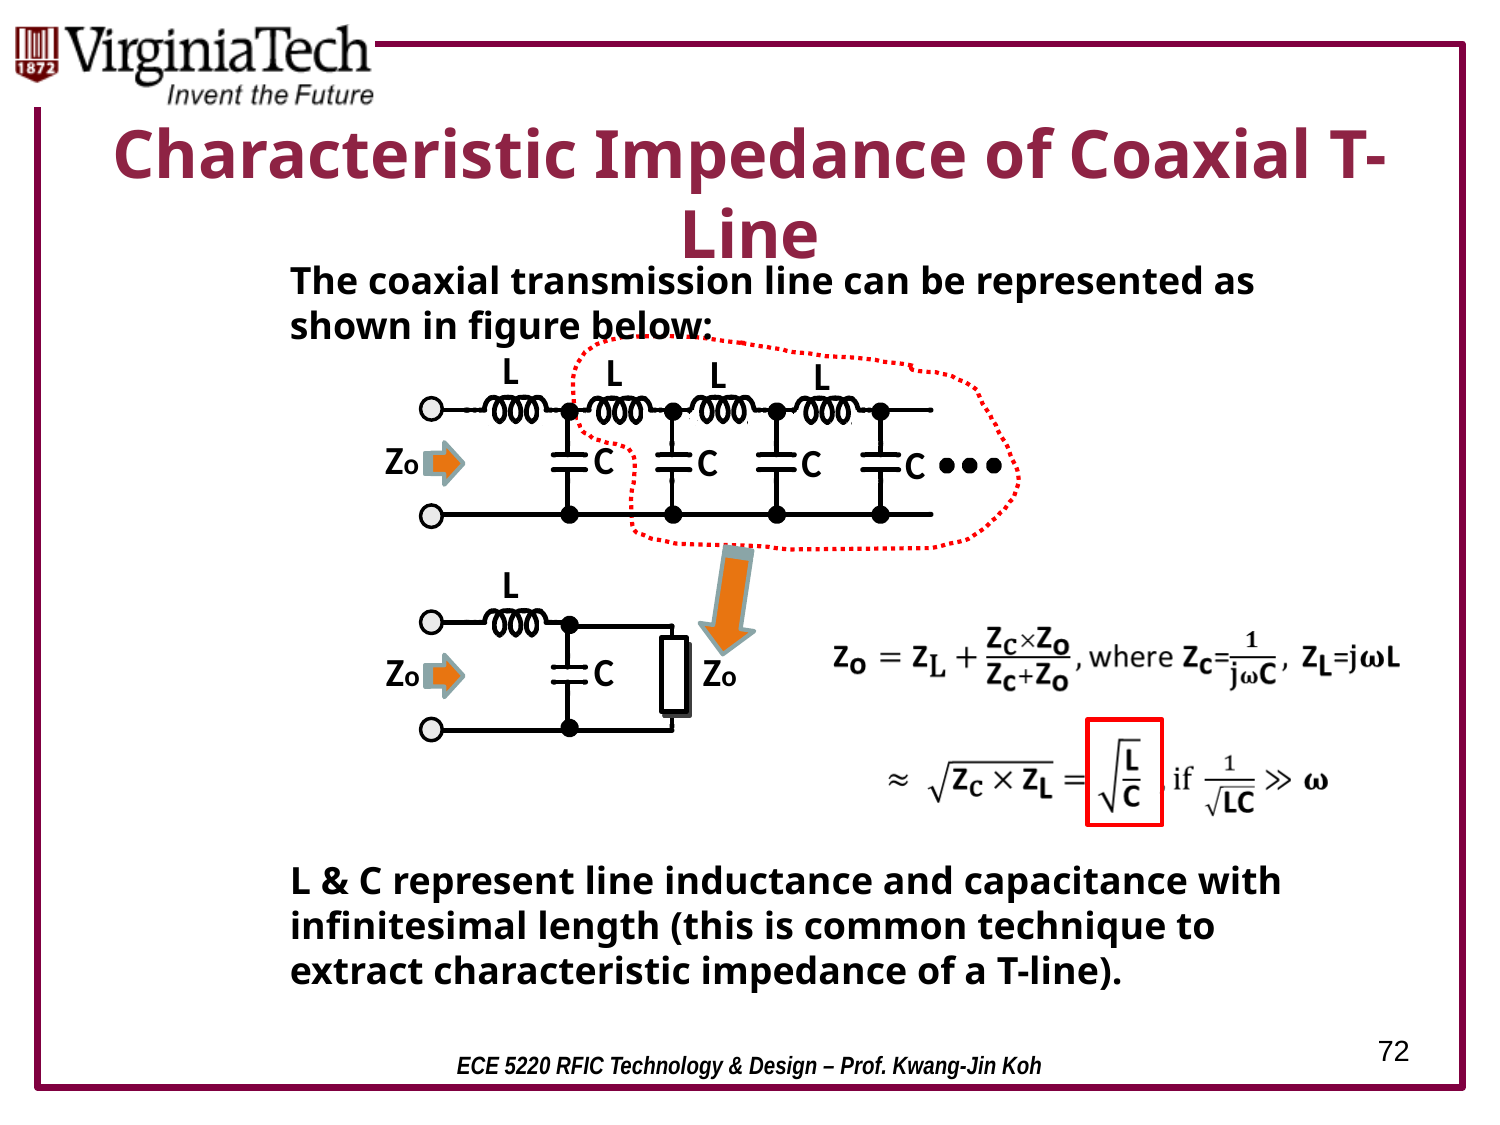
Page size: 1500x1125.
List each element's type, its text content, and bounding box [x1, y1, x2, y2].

title Characteristic Impedance of Coaxial T-Line [75, 104, 1425, 213]
picture [15, 24, 375, 107]
text_box L & C represent line inductance and capacitance with infinitesimal length (this is common technique to extract characteristic impedance of a T-line). [274, 849, 1338, 1000]
text_box The coaxial transmission line can be represented as shown in figure below: [275, 249, 1300, 355]
slide_number 72 [1074, 1024, 1425, 1103]
text_box [1085, 717, 1164, 827]
text_box [818, 613, 1425, 825]
text_box [1016, 466, 1021, 491]
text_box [362, 339, 1013, 751]
